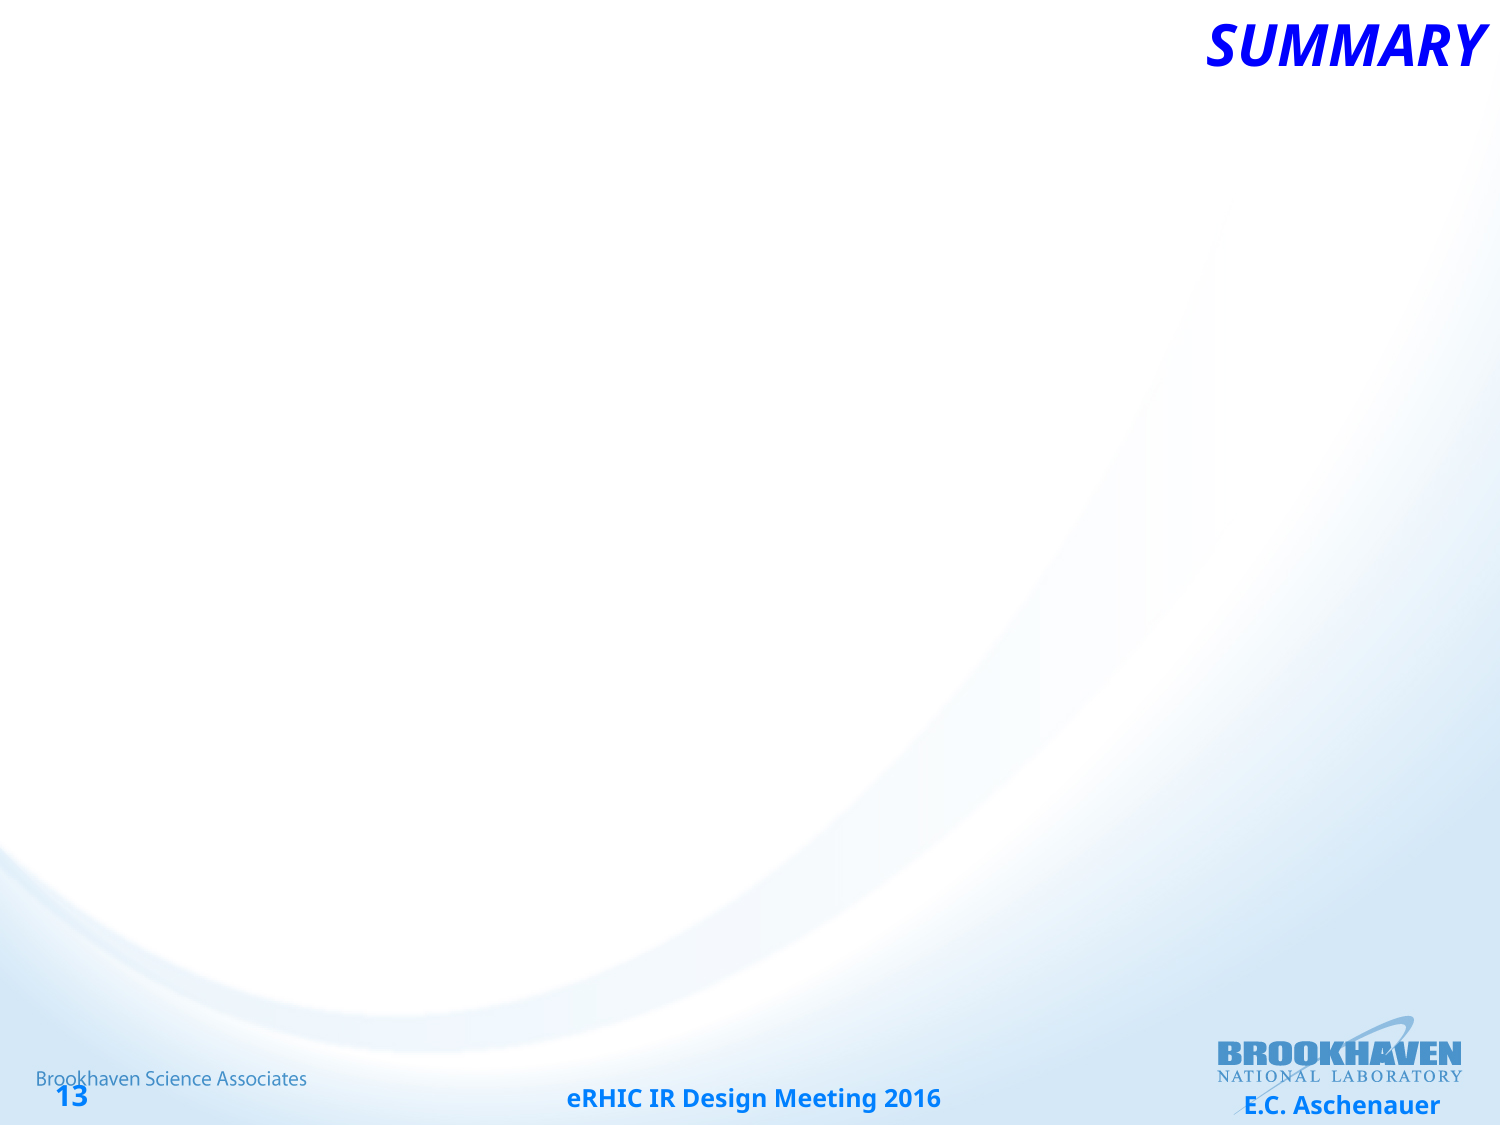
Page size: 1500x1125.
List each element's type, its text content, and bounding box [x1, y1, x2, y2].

title Summary [124, 0, 1500, 101]
footer eRHIC IR Design Meeting 2016 [310, 1063, 1199, 1125]
slide_number 13 [3, 1064, 104, 1125]
slide_number E.C. Aschenauer [1204, 1063, 1481, 1125]
picture [0, 1, 1500, 1125]
